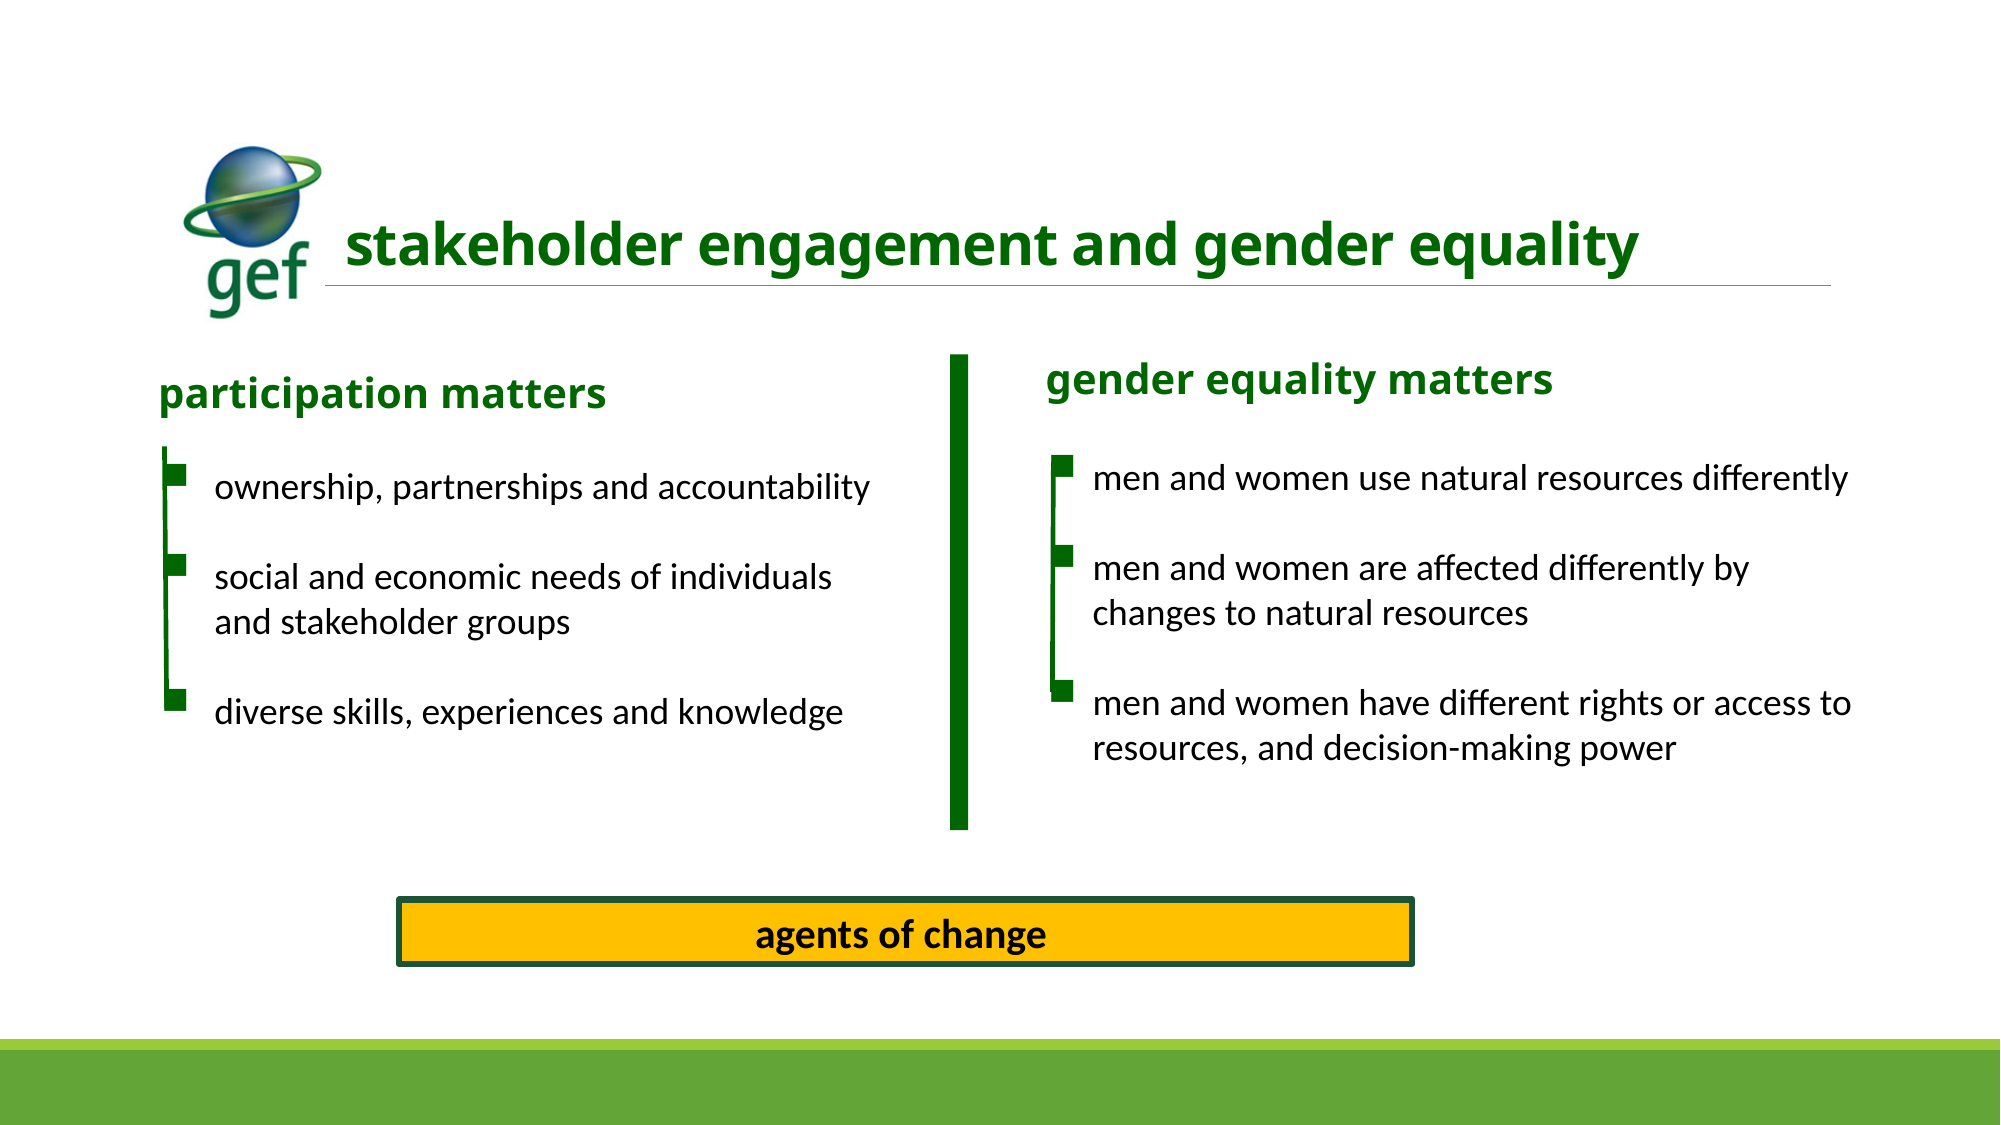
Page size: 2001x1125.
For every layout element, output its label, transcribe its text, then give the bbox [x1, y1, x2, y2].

title stakeholder engagement and gender equality [180, 47, 1830, 285]
text_box [950, 354, 969, 831]
text_box gender equality matters men and women use natural resources differently men and women are affected differently by changes to natural resources men and women have different rights or access to resources, and decision-making power [1030, 345, 1875, 1046]
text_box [163, 445, 168, 708]
text_box participation matters ownership, partnerships and accountability social and economic needs of individuals and stakeholder groups diverse skills, experiences and knowledge [143, 359, 888, 874]
picture [179, 141, 326, 323]
text_box agents of change [399, 899, 1413, 965]
